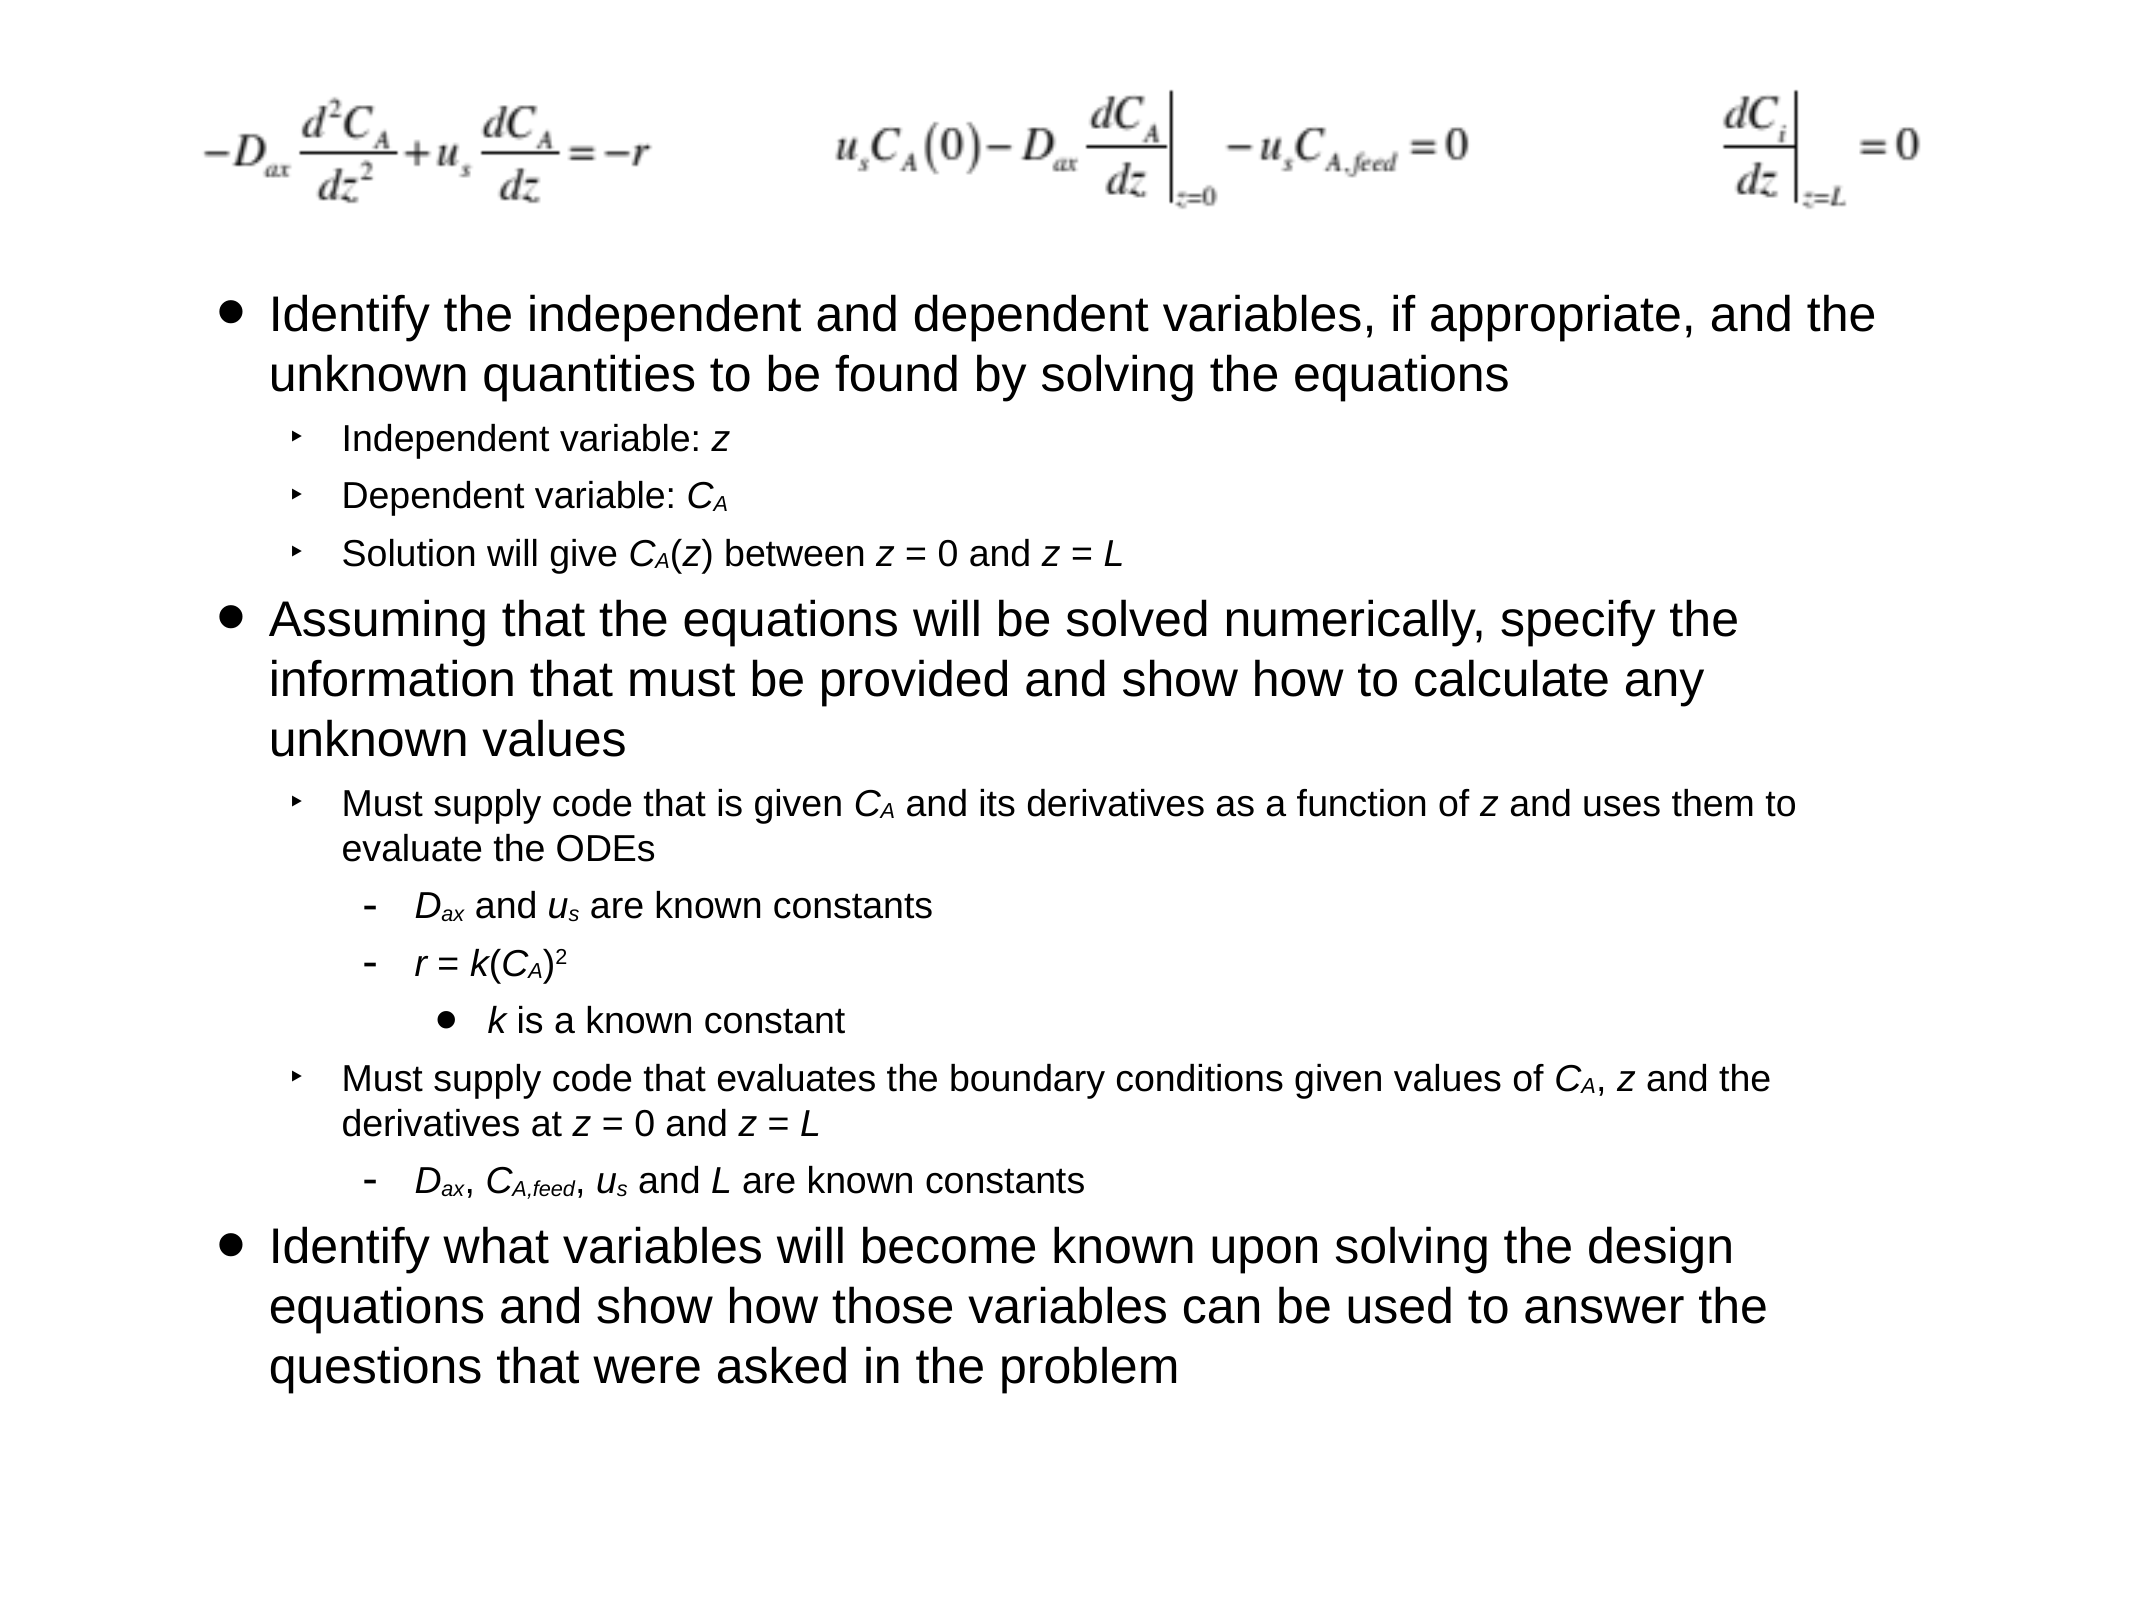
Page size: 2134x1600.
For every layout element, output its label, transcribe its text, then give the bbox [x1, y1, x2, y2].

list Identify the independent and dependent variables, if appropriate, and the unknown quantities to be found by solving the equations Independent variable: z Dependent variable: CA Solution will give CA(z) between z = 0 and z = L Assuming that the equations will be solved numerically, specify the information that must be provided and show how to calculate any unknown values Must supply code that is given CA and its derivatives as a function of z and uses them to evaluate the ODEs Dax and us are known constants r = k(CA)2 k is a known constant Must supply code that evaluates the boundary conditions given values of CA, z and the derivatives at z = 0 and z = L Dax, CA,feed, us and L are known constants Identify what variables will become known upon solving the design equations and show how those variables can be used to answer the questions that were asked in the problem [208, 272, 1925, 1478]
picture [830, 83, 1471, 213]
picture [1716, 83, 1924, 213]
picture [199, 87, 656, 209]
